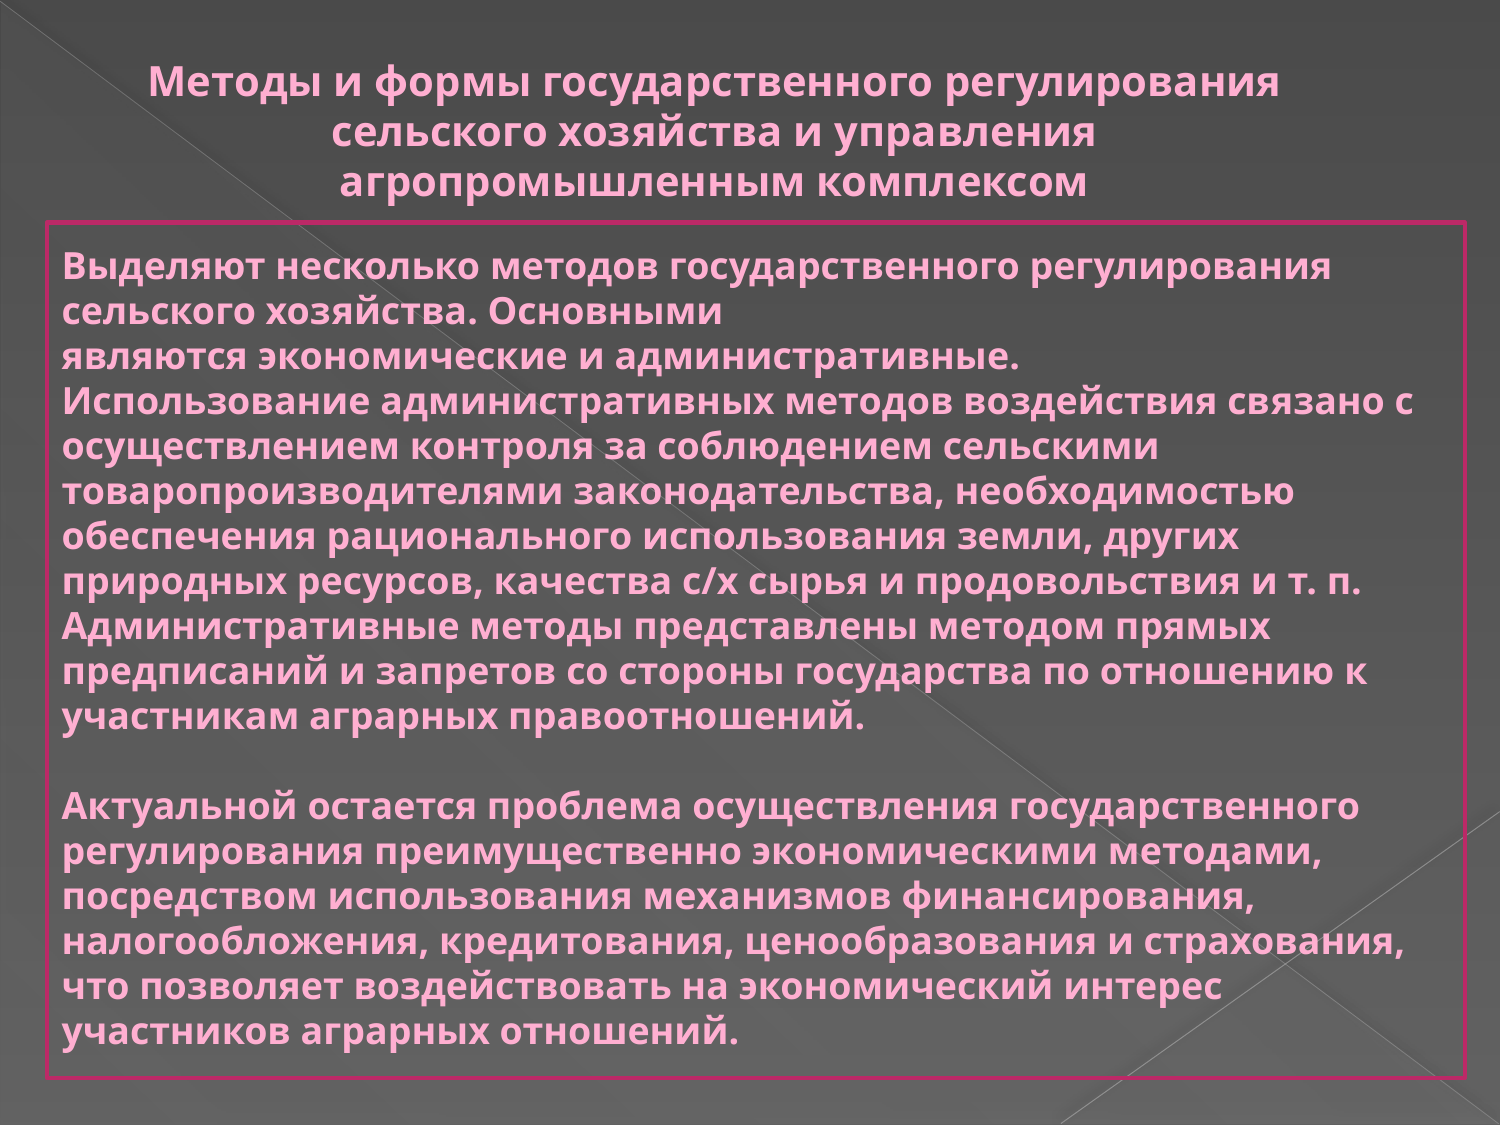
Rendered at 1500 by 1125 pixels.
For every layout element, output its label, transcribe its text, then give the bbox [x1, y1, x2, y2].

text_box Методы и формы государственного регулирования сельского хозяйства и управления агропромышленным комплексом [128, 46, 1301, 212]
text_box [45, 220, 1467, 1080]
